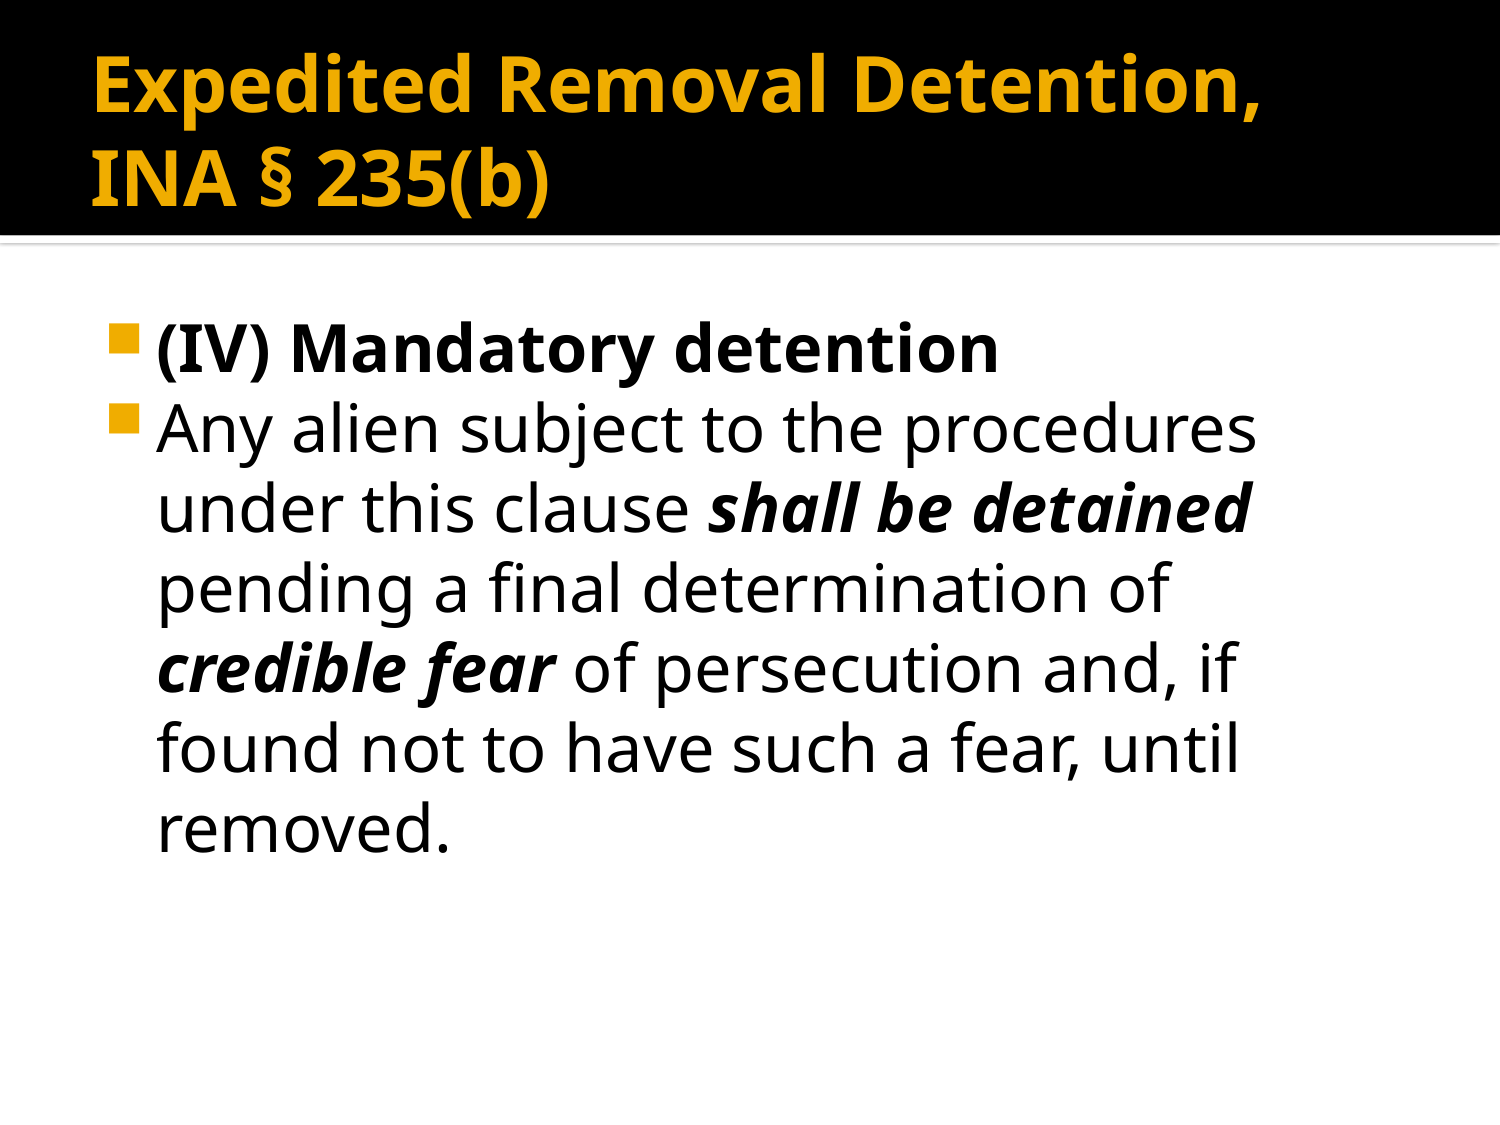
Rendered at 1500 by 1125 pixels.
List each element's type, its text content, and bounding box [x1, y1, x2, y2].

list (IV) Mandatory detention Any alien subject to the procedures under this clause shall be detained pending a final determination of credible fear of persecution and, if found not to have such a fear, until removed. [75, 291, 1425, 1050]
title Expedited Removal Detention, INA § 235(b) [75, 25, 1425, 231]
